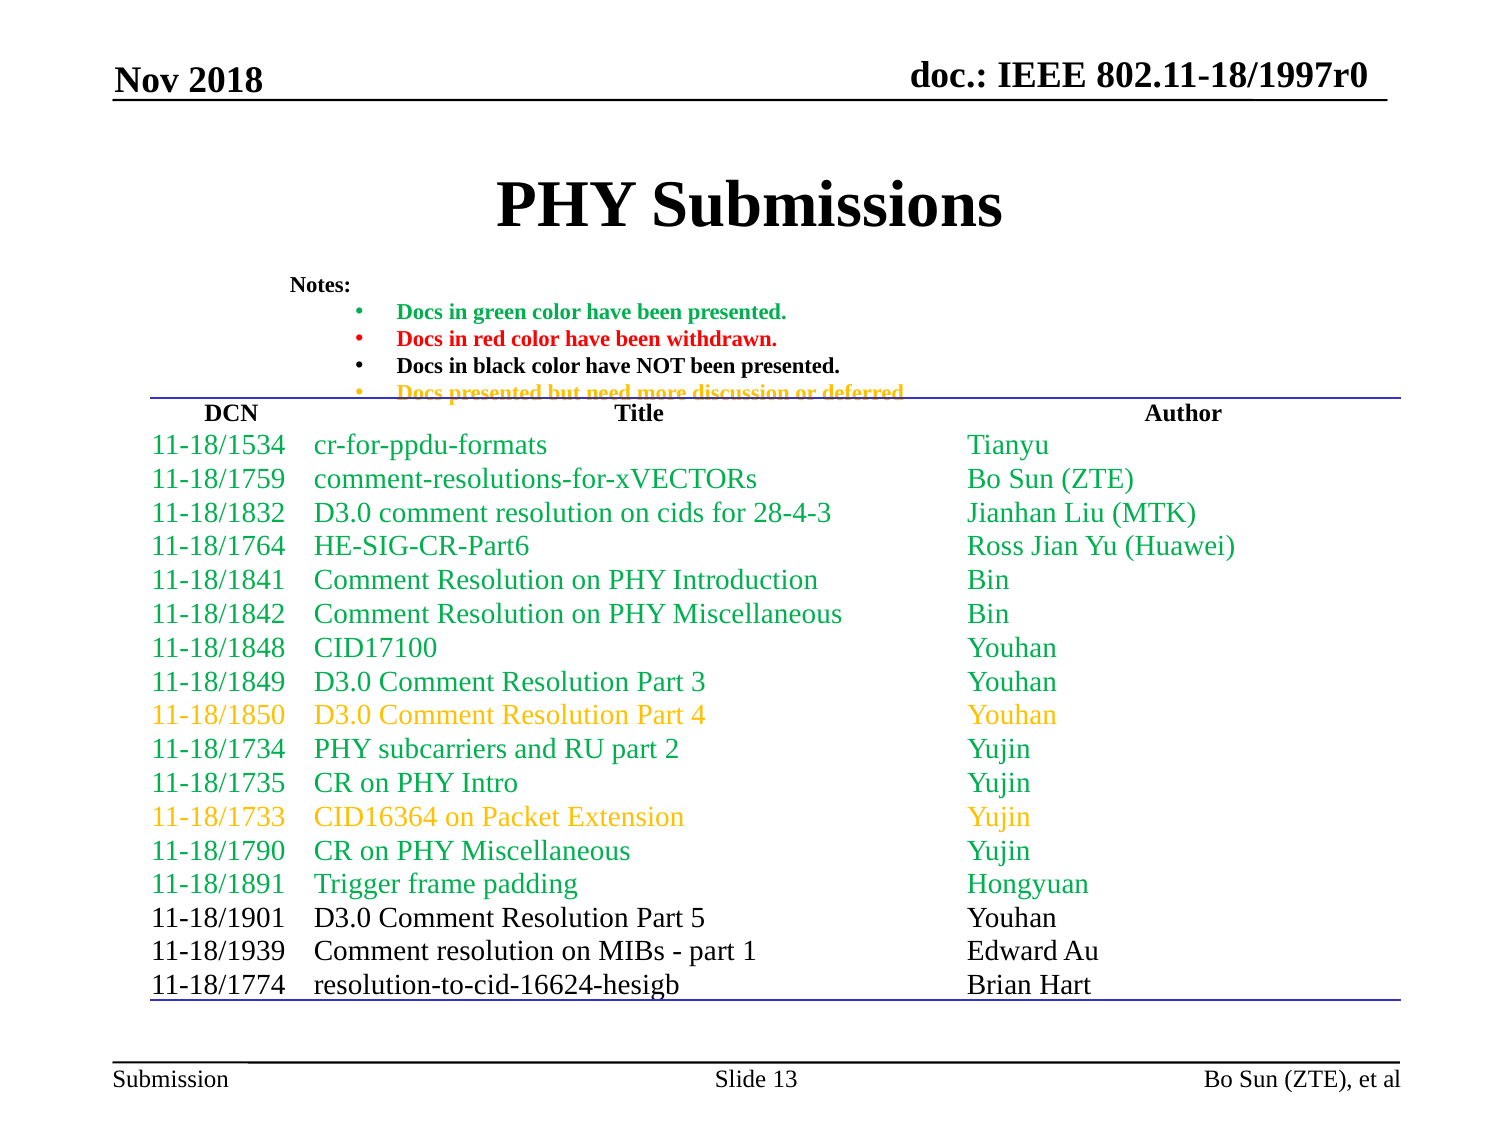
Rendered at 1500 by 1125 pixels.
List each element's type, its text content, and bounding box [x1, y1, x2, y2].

table_cell D3.0 Comment Resolution Part 5 [312, 900, 966, 933]
table_cell Yujin [966, 799, 1401, 833]
table_header Author [966, 399, 1401, 427]
table_cell Bin [966, 596, 1401, 630]
table_cell CID17100 [312, 630, 966, 663]
table_header Title [312, 399, 966, 427]
table_cell 11-18/1534 [150, 427, 312, 461]
table_cell cr-for-ppdu-formats [312, 427, 966, 461]
table_cell 11-18/1832 [150, 495, 312, 528]
table_cell CR on PHY Miscellaneous [312, 833, 966, 866]
table_cell 11-18/1842 [150, 596, 312, 630]
text_box Notes: Docs in green color have been presented. Docs in red color have been withdrawn. Docs in black color have NOT been presented. Docs presented but need more discussion or deferred [274, 262, 1238, 397]
table_cell 11-18/1735 [150, 765, 312, 799]
table_cell Comment resolution on MIBs - part 1 [312, 933, 966, 967]
table_cell Youhan [966, 900, 1401, 933]
table_cell Yujin [966, 765, 1401, 799]
table_cell CR on PHY Intro [312, 765, 966, 799]
table_cell Trigger frame padding [312, 866, 966, 900]
table_header DCN [150, 399, 312, 427]
table_cell CID16364 on Packet Extension [312, 799, 966, 833]
table_cell Bin [966, 562, 1401, 596]
table_cell 11-18/1850 [150, 697, 312, 731]
table_cell 11-18/1891 [150, 866, 312, 900]
table_cell Youhan [966, 697, 1401, 731]
table_cell resolution-to-cid-16624-hesigb [312, 967, 966, 999]
title PHY Submissions [112, 112, 1388, 288]
table_cell Yujin [966, 833, 1401, 866]
table_cell PHY subcarriers and RU part 2 [312, 731, 966, 765]
table_cell Jianhan Liu (MTK) [966, 495, 1401, 528]
table_cell D3.0 Comment Resolution Part 4 [312, 697, 966, 731]
table_cell Bo Sun (ZTE) [966, 461, 1401, 495]
table_cell 11-18/1901 [150, 900, 312, 933]
table_cell 11-18/1734 [150, 731, 312, 765]
table_cell Tianyu [966, 427, 1401, 461]
table_cell Ross Jian Yu (Huawei) [966, 528, 1401, 562]
table_cell 11-18/1939 [150, 933, 312, 967]
slide_number Slide 13 [712, 1061, 800, 1093]
table_cell 11-18/1841 [150, 562, 312, 596]
table_cell Youhan [966, 663, 1401, 697]
table_cell 11-18/1733 [150, 799, 312, 833]
table_cell Yujin [966, 731, 1401, 765]
table_cell D3.0 Comment Resolution Part 3 [312, 663, 966, 697]
table_cell 11-18/1759 [150, 461, 312, 495]
table_cell Brian Hart [966, 967, 1401, 999]
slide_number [114, 54, 265, 101]
table_cell Comment Resolution on PHY Miscellaneous [312, 596, 966, 630]
table_cell 11-18/1774 [150, 967, 312, 999]
table_cell Comment Resolution on PHY Introduction [312, 562, 966, 596]
table_cell Edward Au [966, 933, 1401, 967]
table_cell 11-18/1790 [150, 833, 312, 866]
table_cell comment-resolutions-for-xVECTORs [312, 461, 966, 495]
table_cell 11-18/1849 [150, 663, 312, 697]
table_cell Hongyuan [966, 866, 1401, 900]
footer Bo Sun (ZTE), et al [1200, 1061, 1402, 1093]
table_cell 11-18/1764 [150, 528, 312, 562]
table_cell Youhan [966, 630, 1401, 663]
table_cell 11-18/1848 [150, 630, 312, 663]
table_cell D3.0 comment resolution on cids for 28-4-3 [312, 495, 966, 528]
table_cell HE-SIG-CR-Part6 [312, 528, 966, 562]
